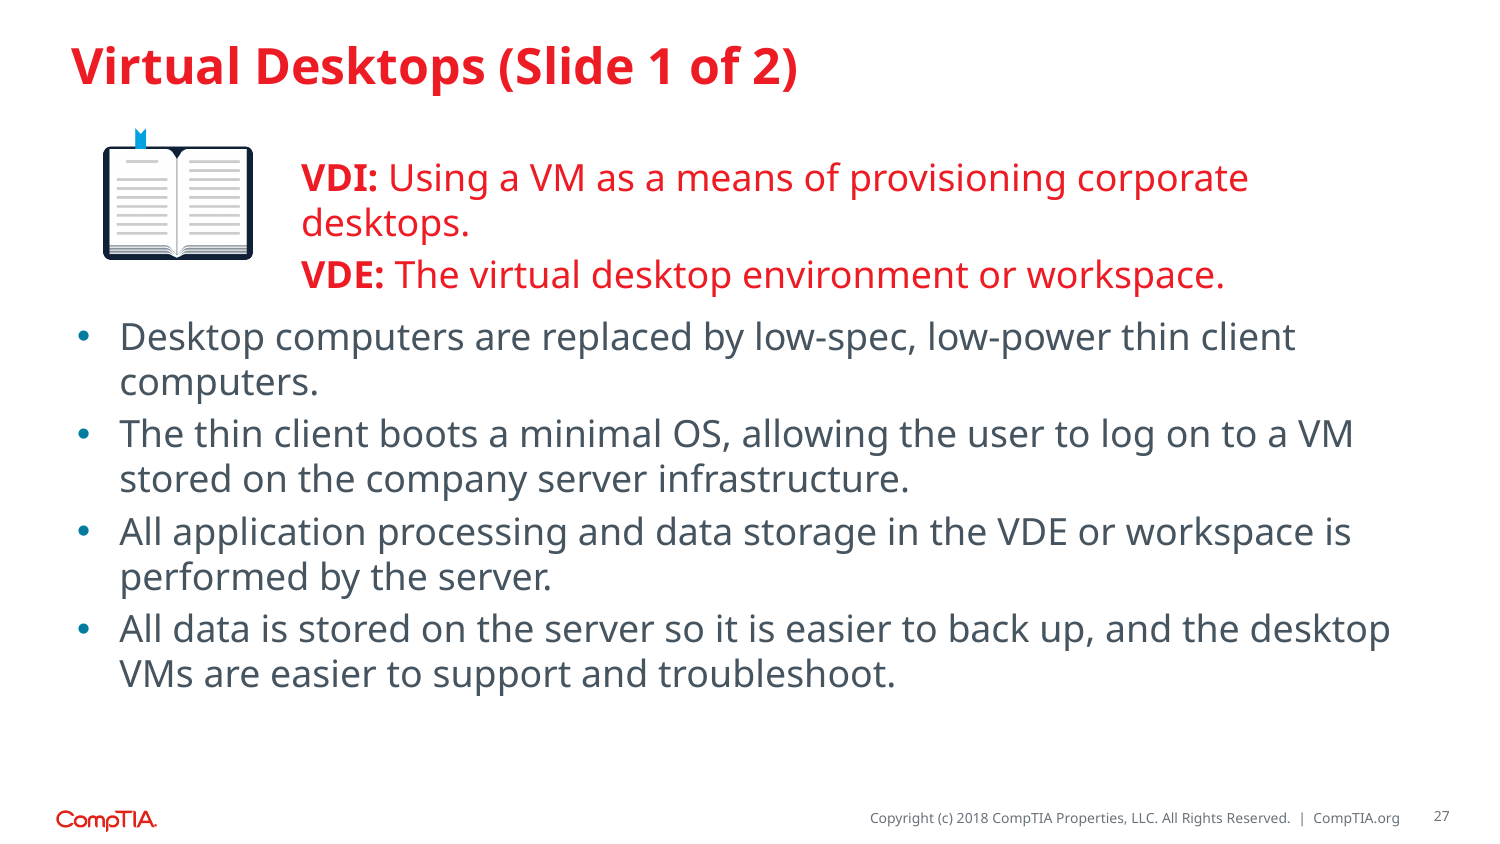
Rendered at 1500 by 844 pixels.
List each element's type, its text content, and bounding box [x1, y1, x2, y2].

title Virtual Desktops (Slide 1 of 2) [56, 12, 1444, 117]
picture [103, 128, 253, 260]
list Desktop computers are replaced by low-spec, low-power thin client computers. The thin client boots a minimal OS, allowing the user to log on to a VM stored on the company server infrastructure. All application processing and data storage in the VDE or workspace is performed by the server. All data is stored on the server so it is easier to back up, and the desktop VMs are easier to support and troubleshoot. [62, 305, 1450, 791]
list VDI: Using a VM as a means of provisioning corporate desktops. VDE: The virtual desktop environment or workspace. [285, 146, 1444, 263]
slide_number 27 [1407, 800, 1450, 835]
